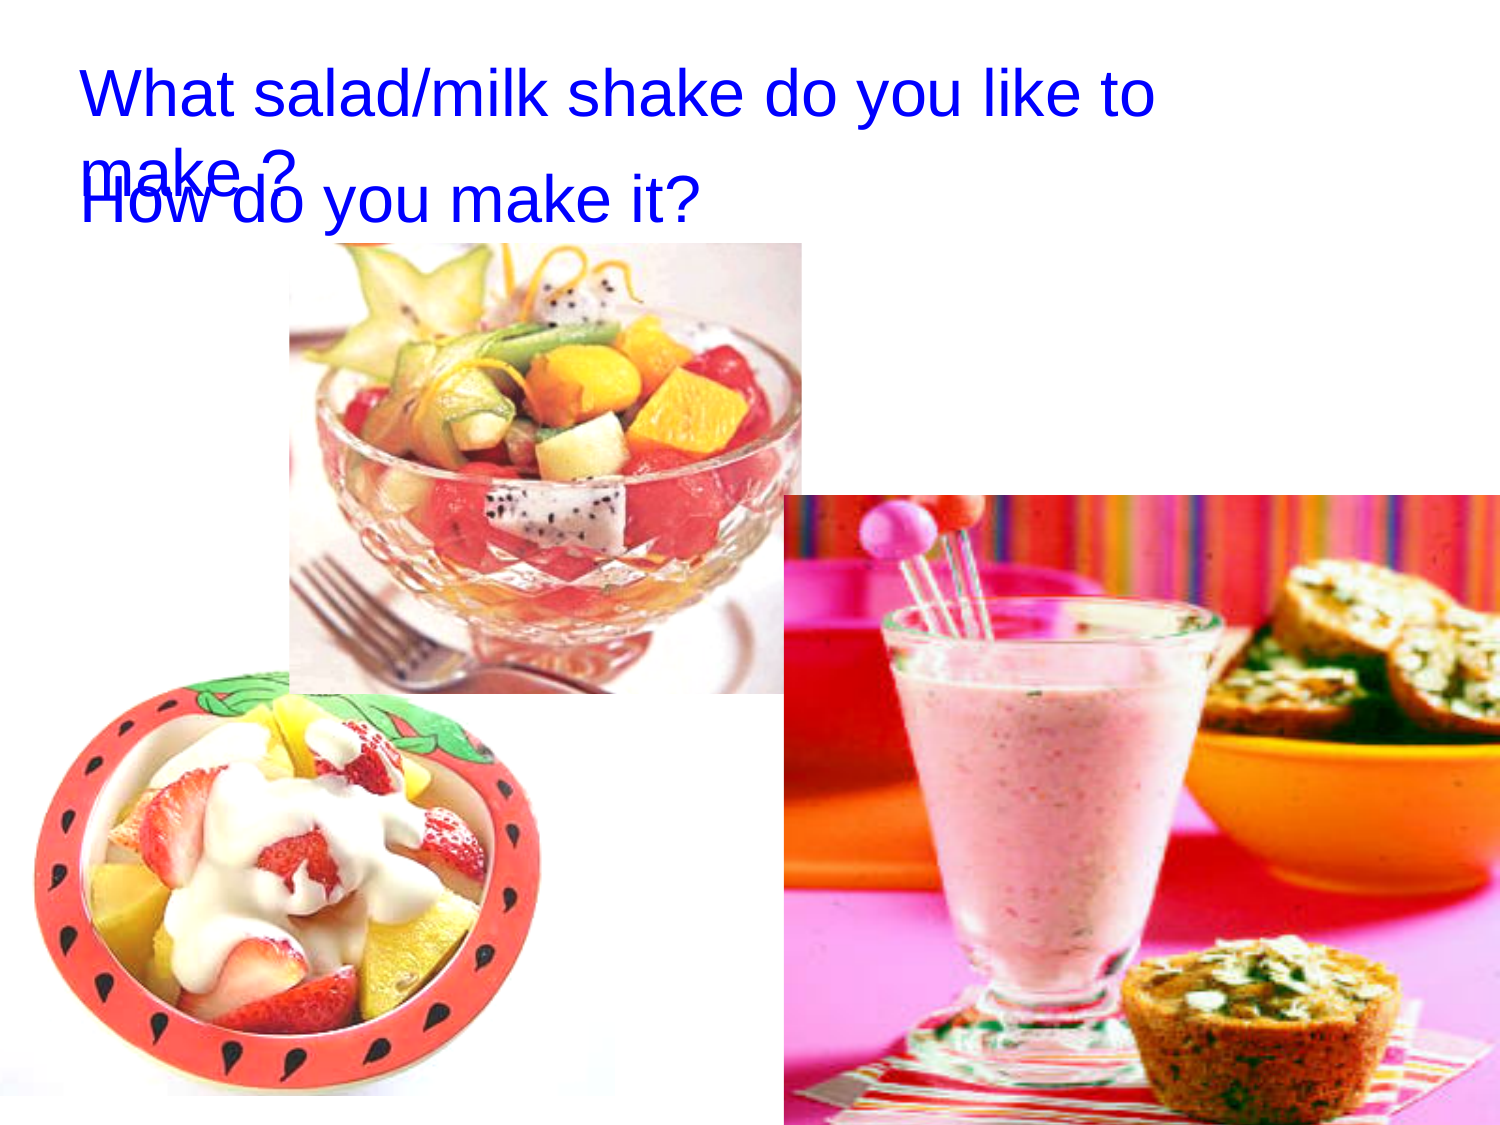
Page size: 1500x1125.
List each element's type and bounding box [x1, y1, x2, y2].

text_box [64, 42, 1400, 245]
picture [0, 632, 289, 1096]
text_box [289, 243, 1500, 1125]
